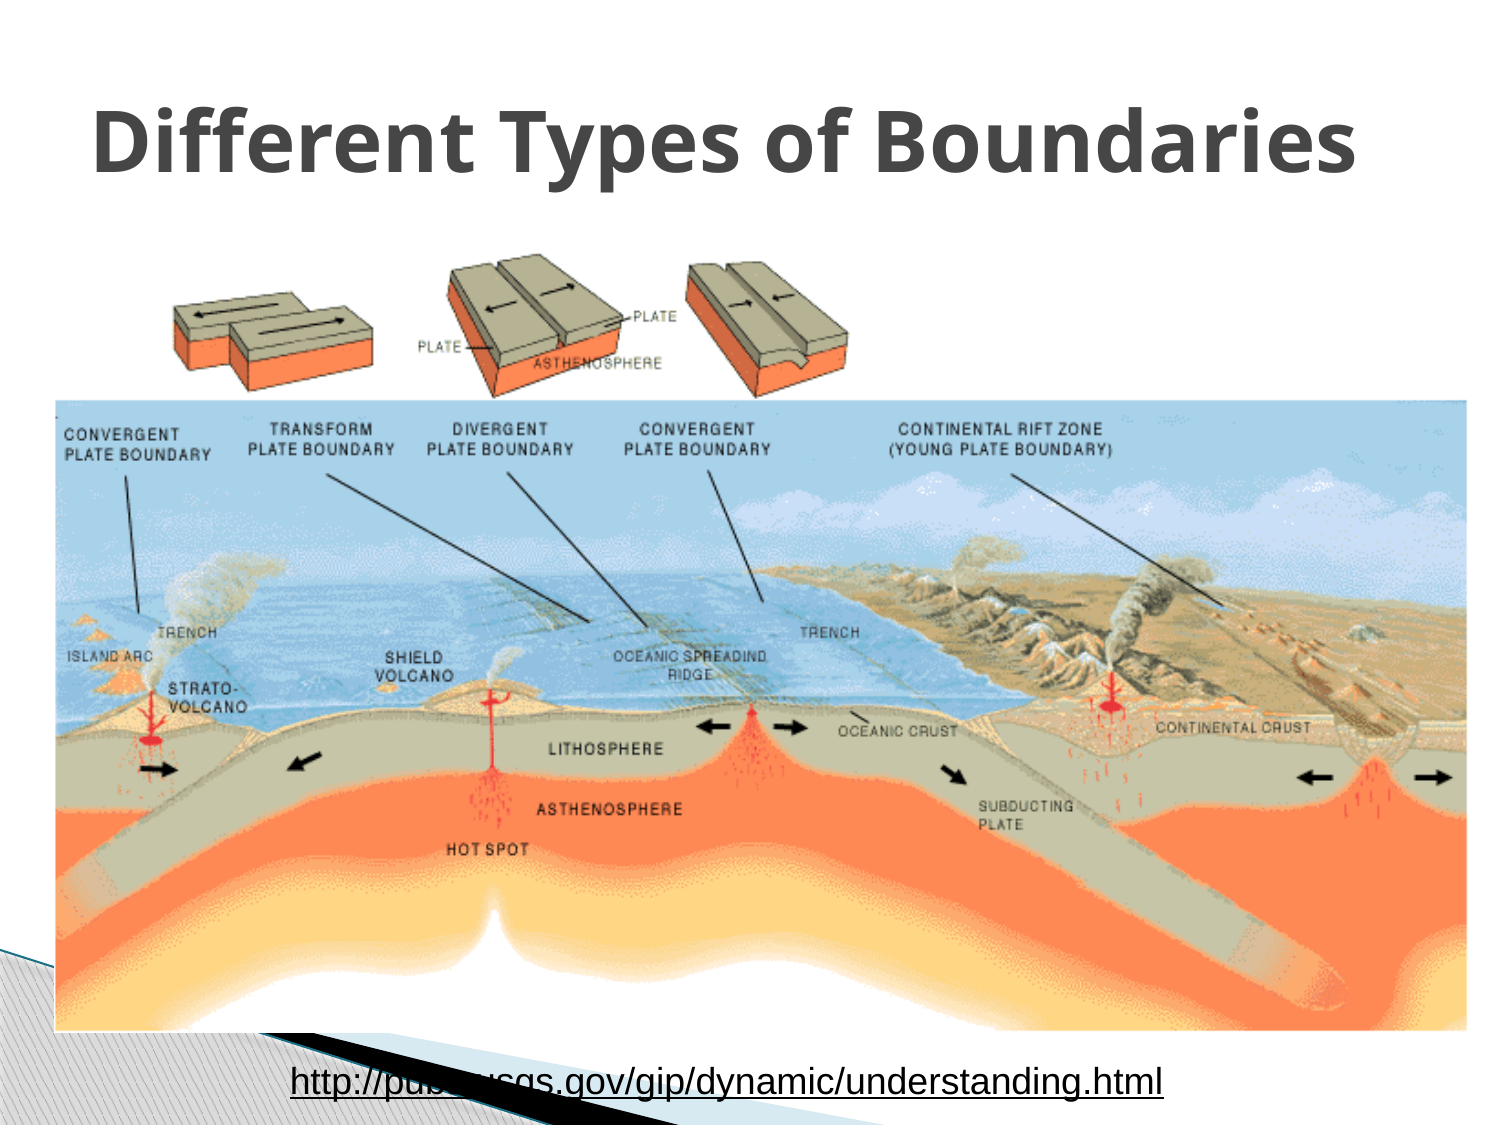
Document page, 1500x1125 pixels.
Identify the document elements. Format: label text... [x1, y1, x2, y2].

picture [54, 249, 1470, 1033]
text_box http://pubs.usgs.gov/gip/dynamic/understanding.html [275, 1049, 1200, 1110]
title Different Types of Boundaries [75, 45, 1425, 233]
